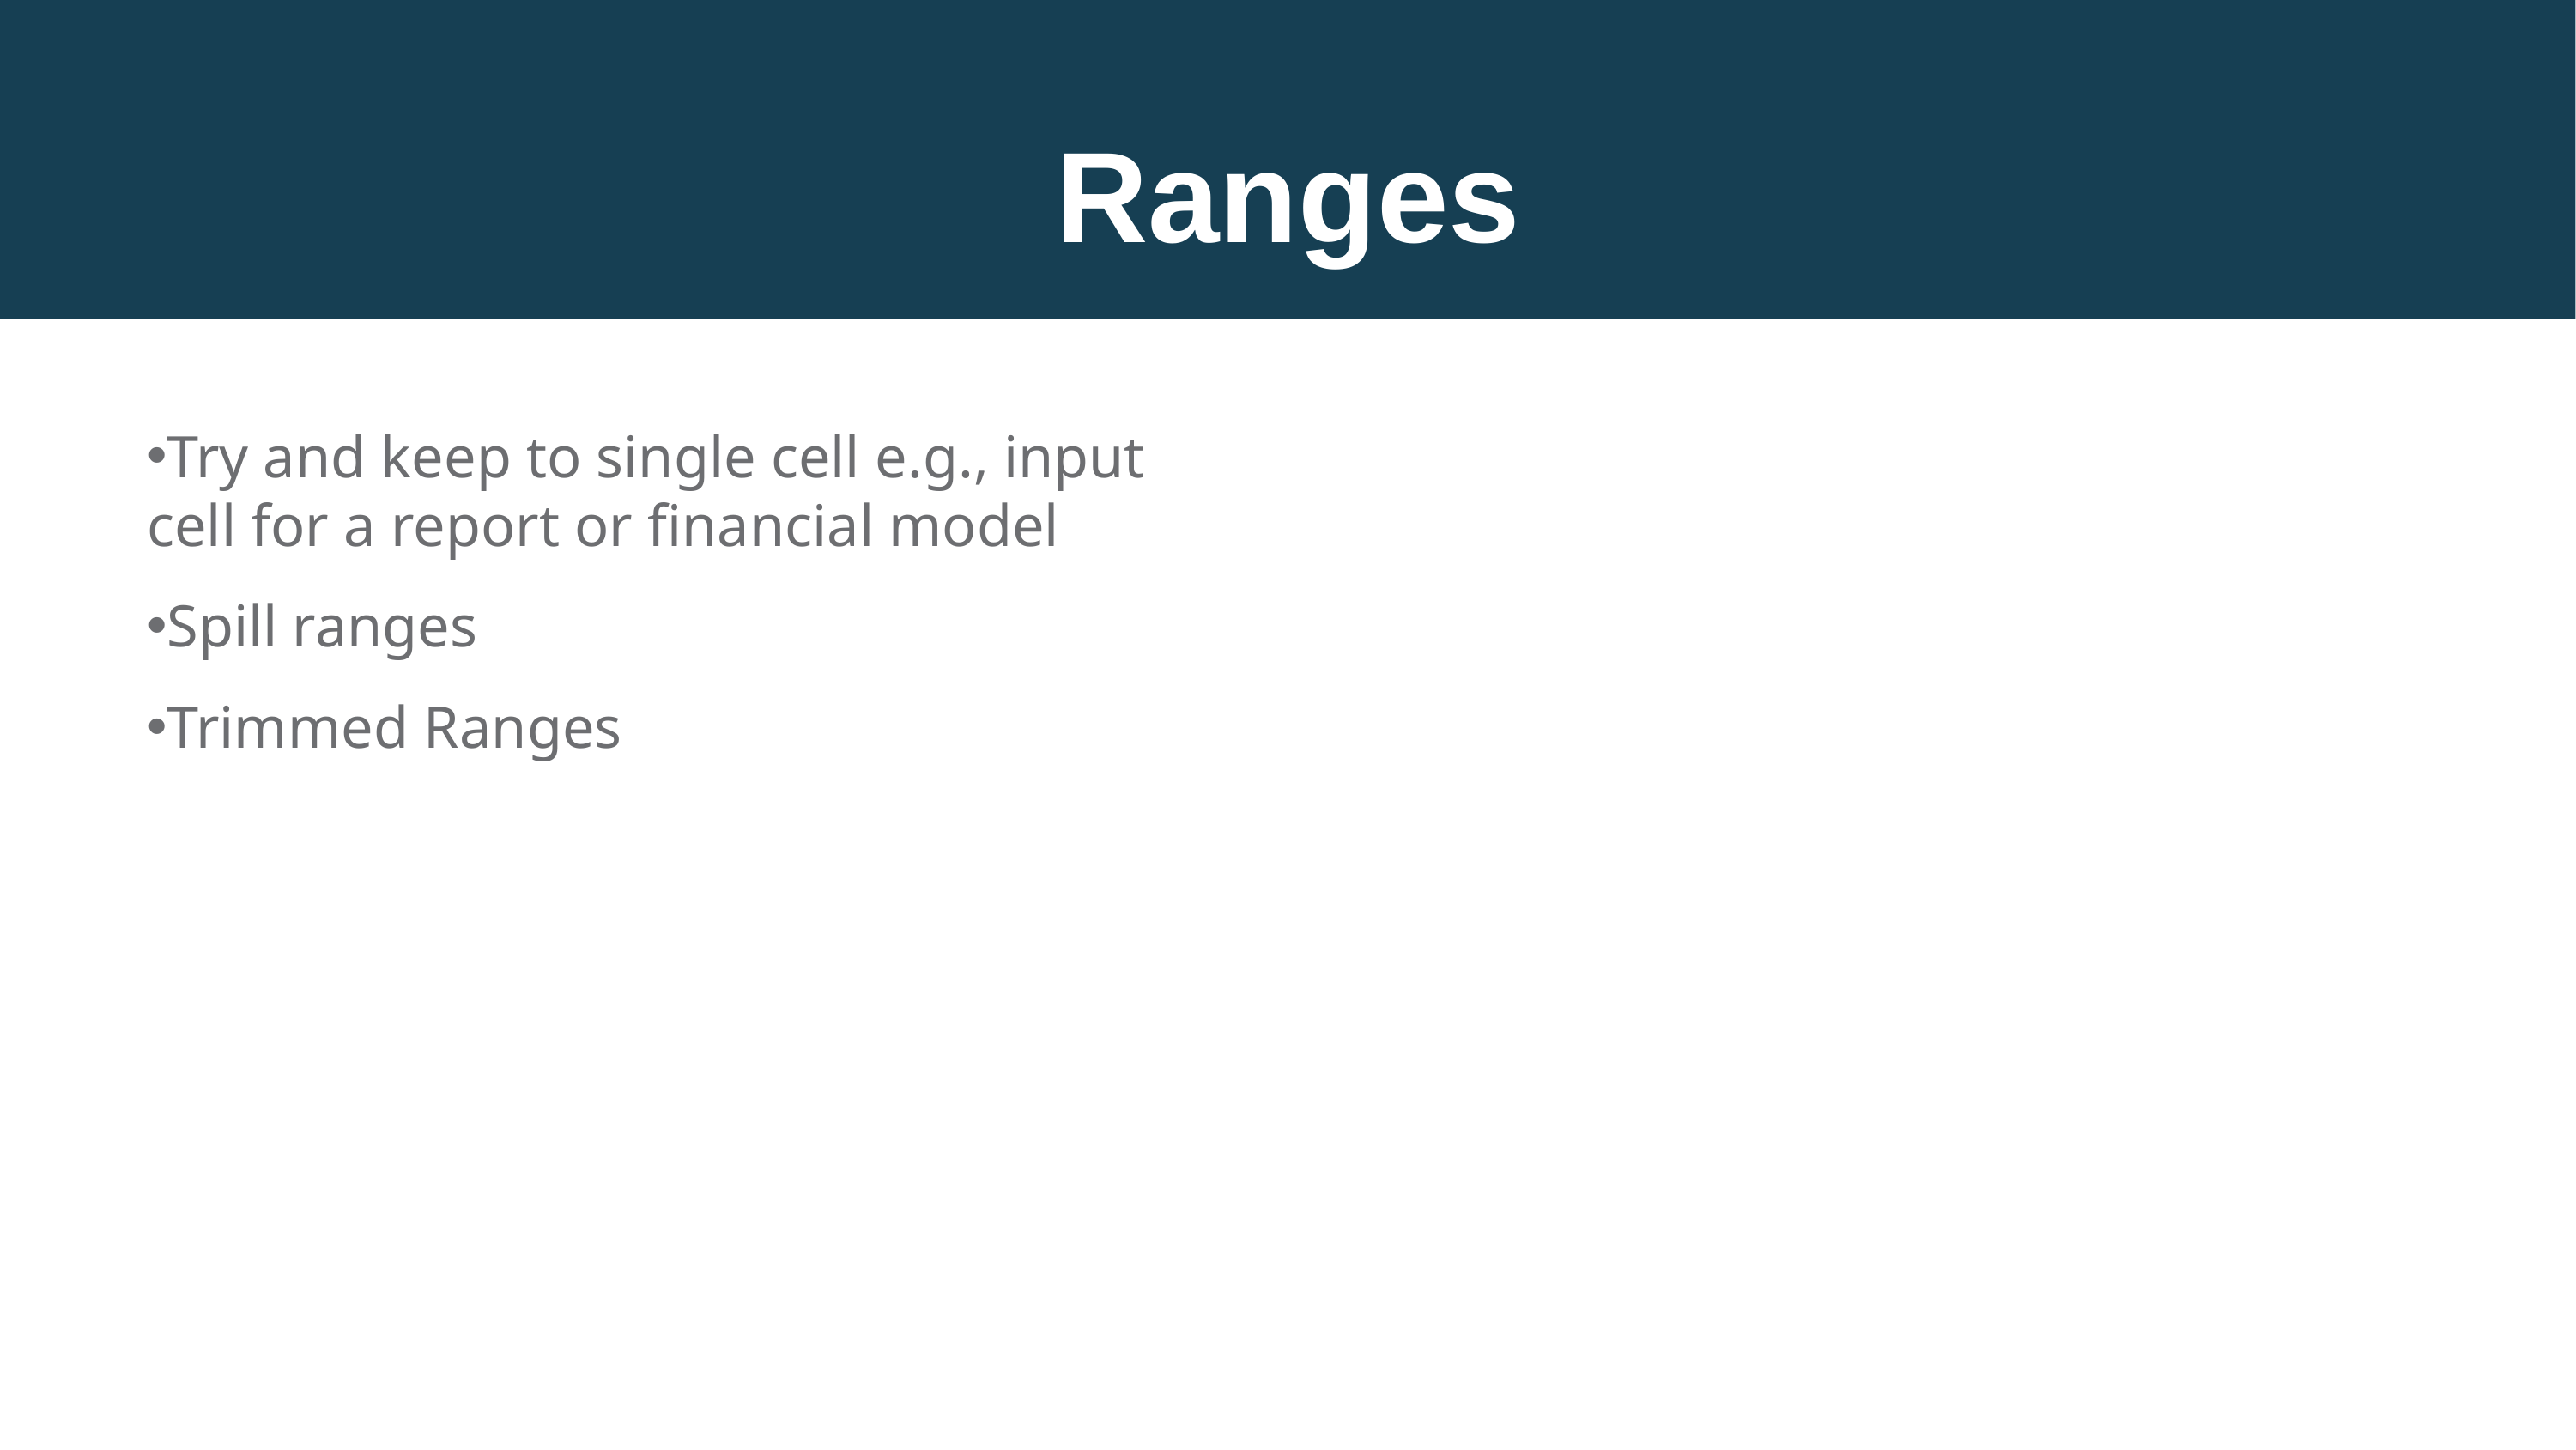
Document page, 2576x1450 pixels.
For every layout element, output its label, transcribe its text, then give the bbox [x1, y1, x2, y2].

title Ranges [96, 65, 2480, 269]
list Try and keep to single cell e.g., input cell for a report or financial model Spill ranges Trimmed Ranges [96, 410, 1263, 1333]
